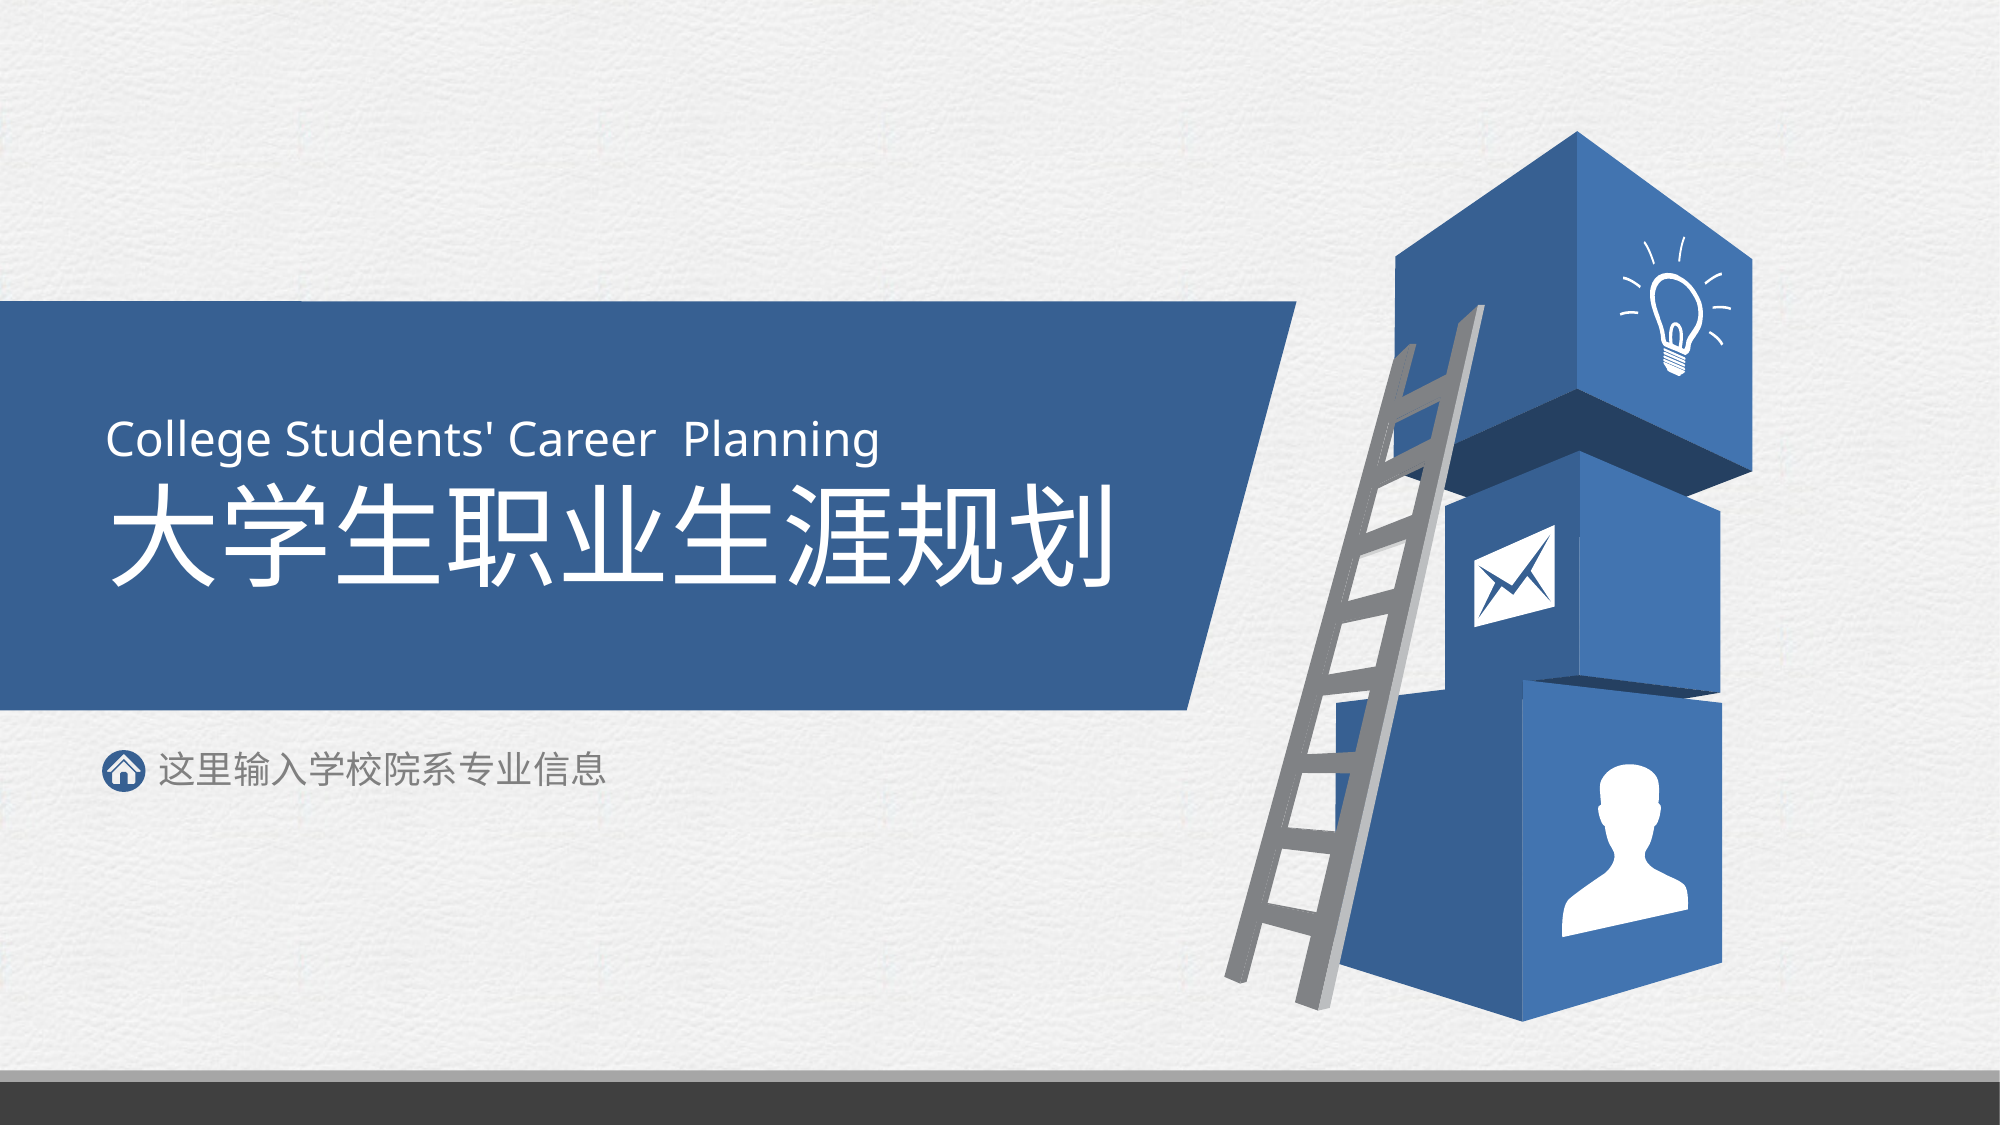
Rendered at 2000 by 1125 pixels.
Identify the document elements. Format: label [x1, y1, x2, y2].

text_box [1224, 130, 1753, 1022]
picture [0, 0, 2000, 1125]
